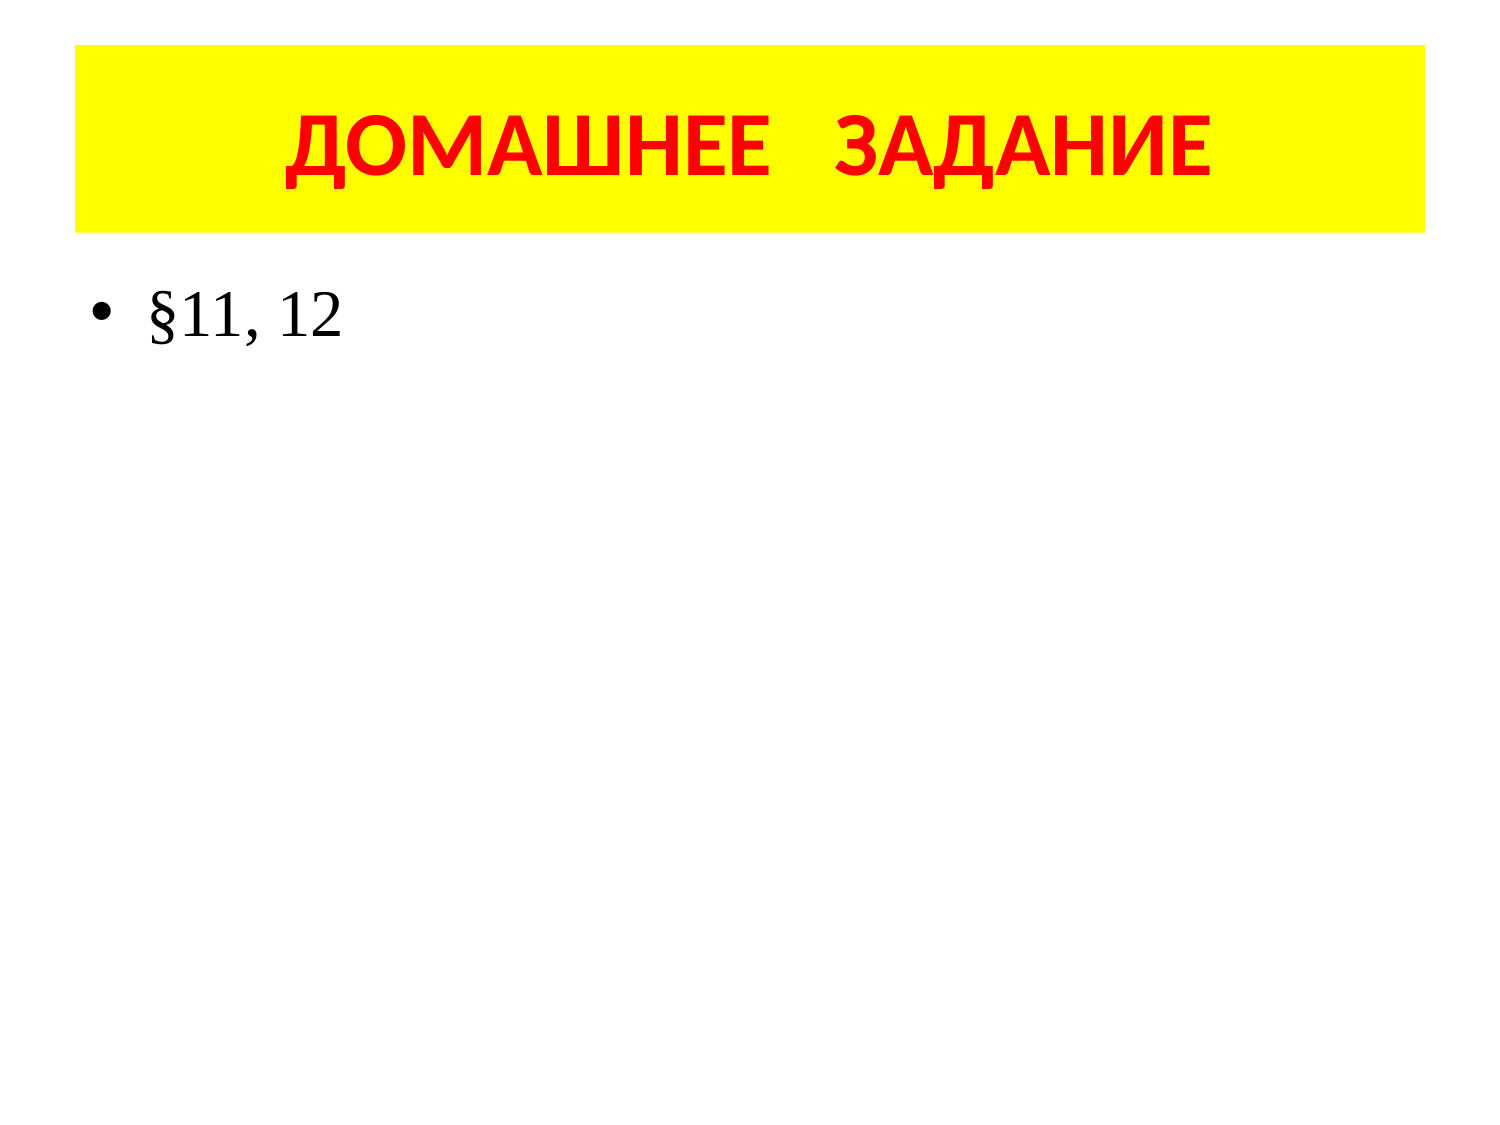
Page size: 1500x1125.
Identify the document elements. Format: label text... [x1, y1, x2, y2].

title ДОМАШНЕЕ ЗАДАНИЕ [74, 44, 1426, 233]
list §11, 12 [74, 262, 1426, 1006]
